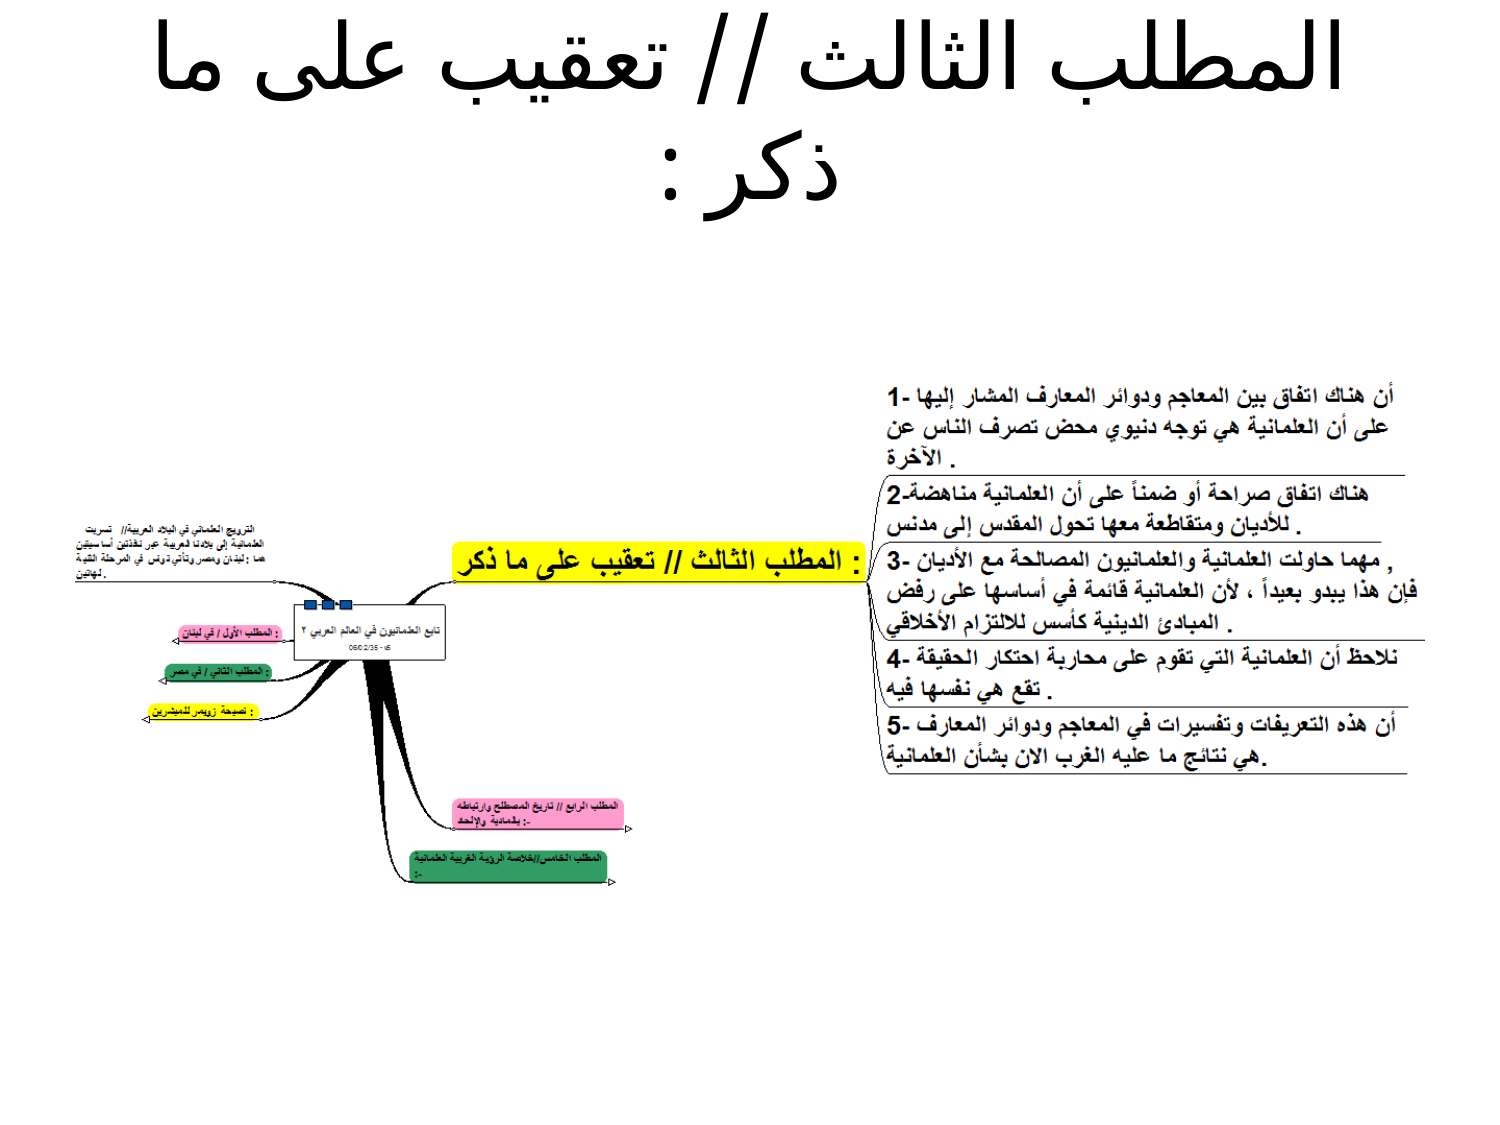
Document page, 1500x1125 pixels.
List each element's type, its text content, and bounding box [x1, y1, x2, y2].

picture [74, 262, 1426, 1005]
title المطلب الثالث // تعقيب على ما ذكر : [75, 0, 1425, 226]
